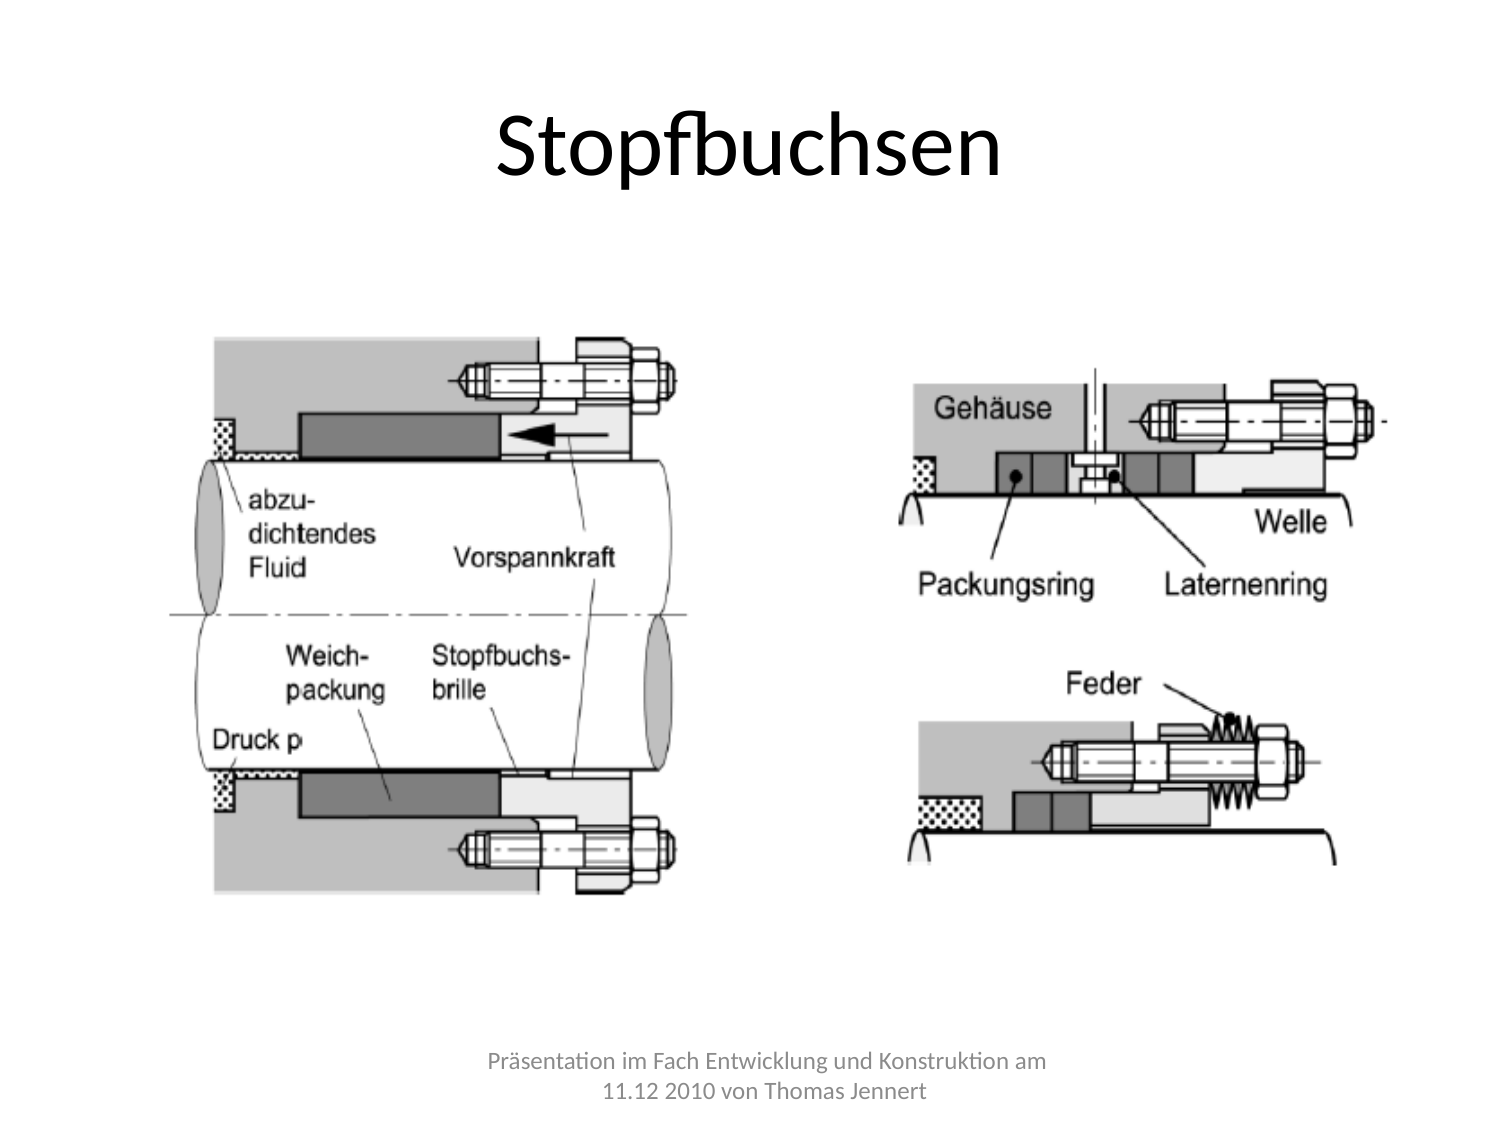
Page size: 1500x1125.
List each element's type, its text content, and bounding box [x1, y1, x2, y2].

title Stopfbuchsen [75, 45, 1425, 233]
picture [159, 314, 1418, 906]
footer Präsentation im Fach Entwicklung und Konstruktion am 11.12 2010 von Thomas Jennert [466, 1046, 1069, 1103]
